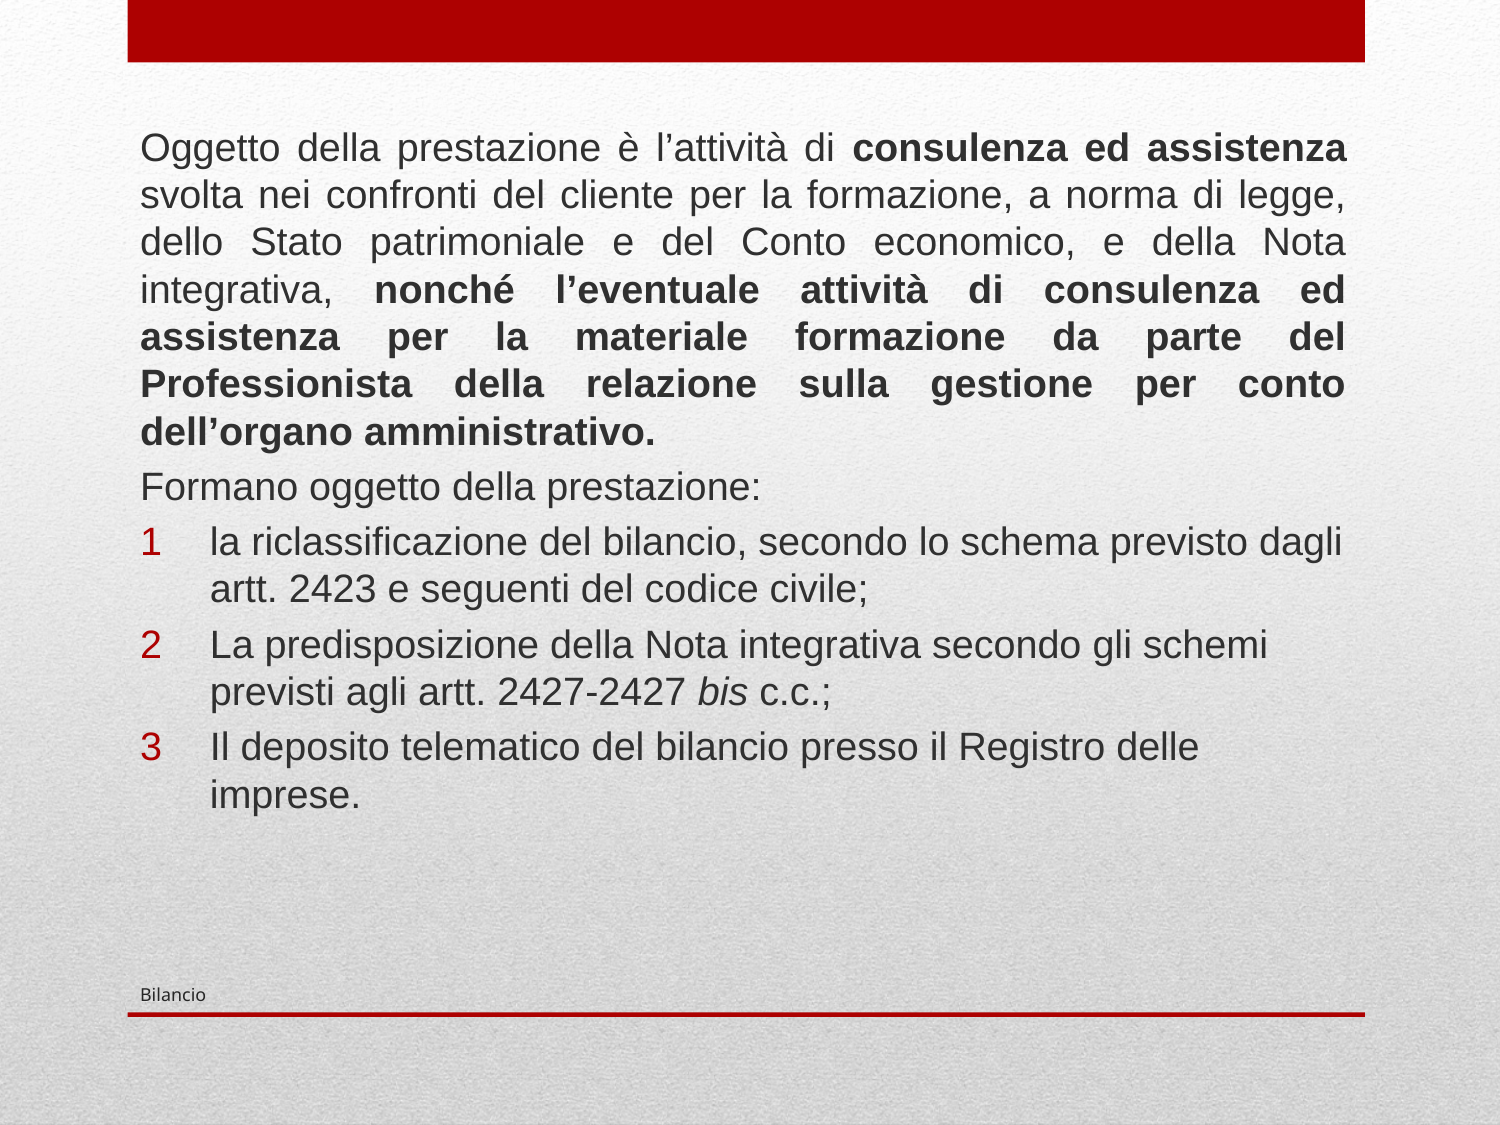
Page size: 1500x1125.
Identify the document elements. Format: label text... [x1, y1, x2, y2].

list Oggetto della prestazione è l’attività di consulenza ed assistenza svolta nei confronti del cliente per la formazione, a norma di legge, dello Stato patrimoniale e del Conto economico, e della Nota integrativa, nonché l’eventuale attività di consulenza ed assistenza per la materiale formazione da parte del Professionista della relazione sulla gestione per conto dell’organo amministrativo. Formano oggetto della prestazione: la riclassificazione del bilancio, secondo lo schema previsto dagli artt. 2423 e seguenti del codice civile; La predisposizione della Nota integrativa secondo gli schemi previsti agli artt. 2427-2427 bis c.c.; Il deposito telematico del bilancio presso il Registro delle imprese. [125, 112, 1363, 825]
title Bilancio [125, 843, 1348, 1013]
